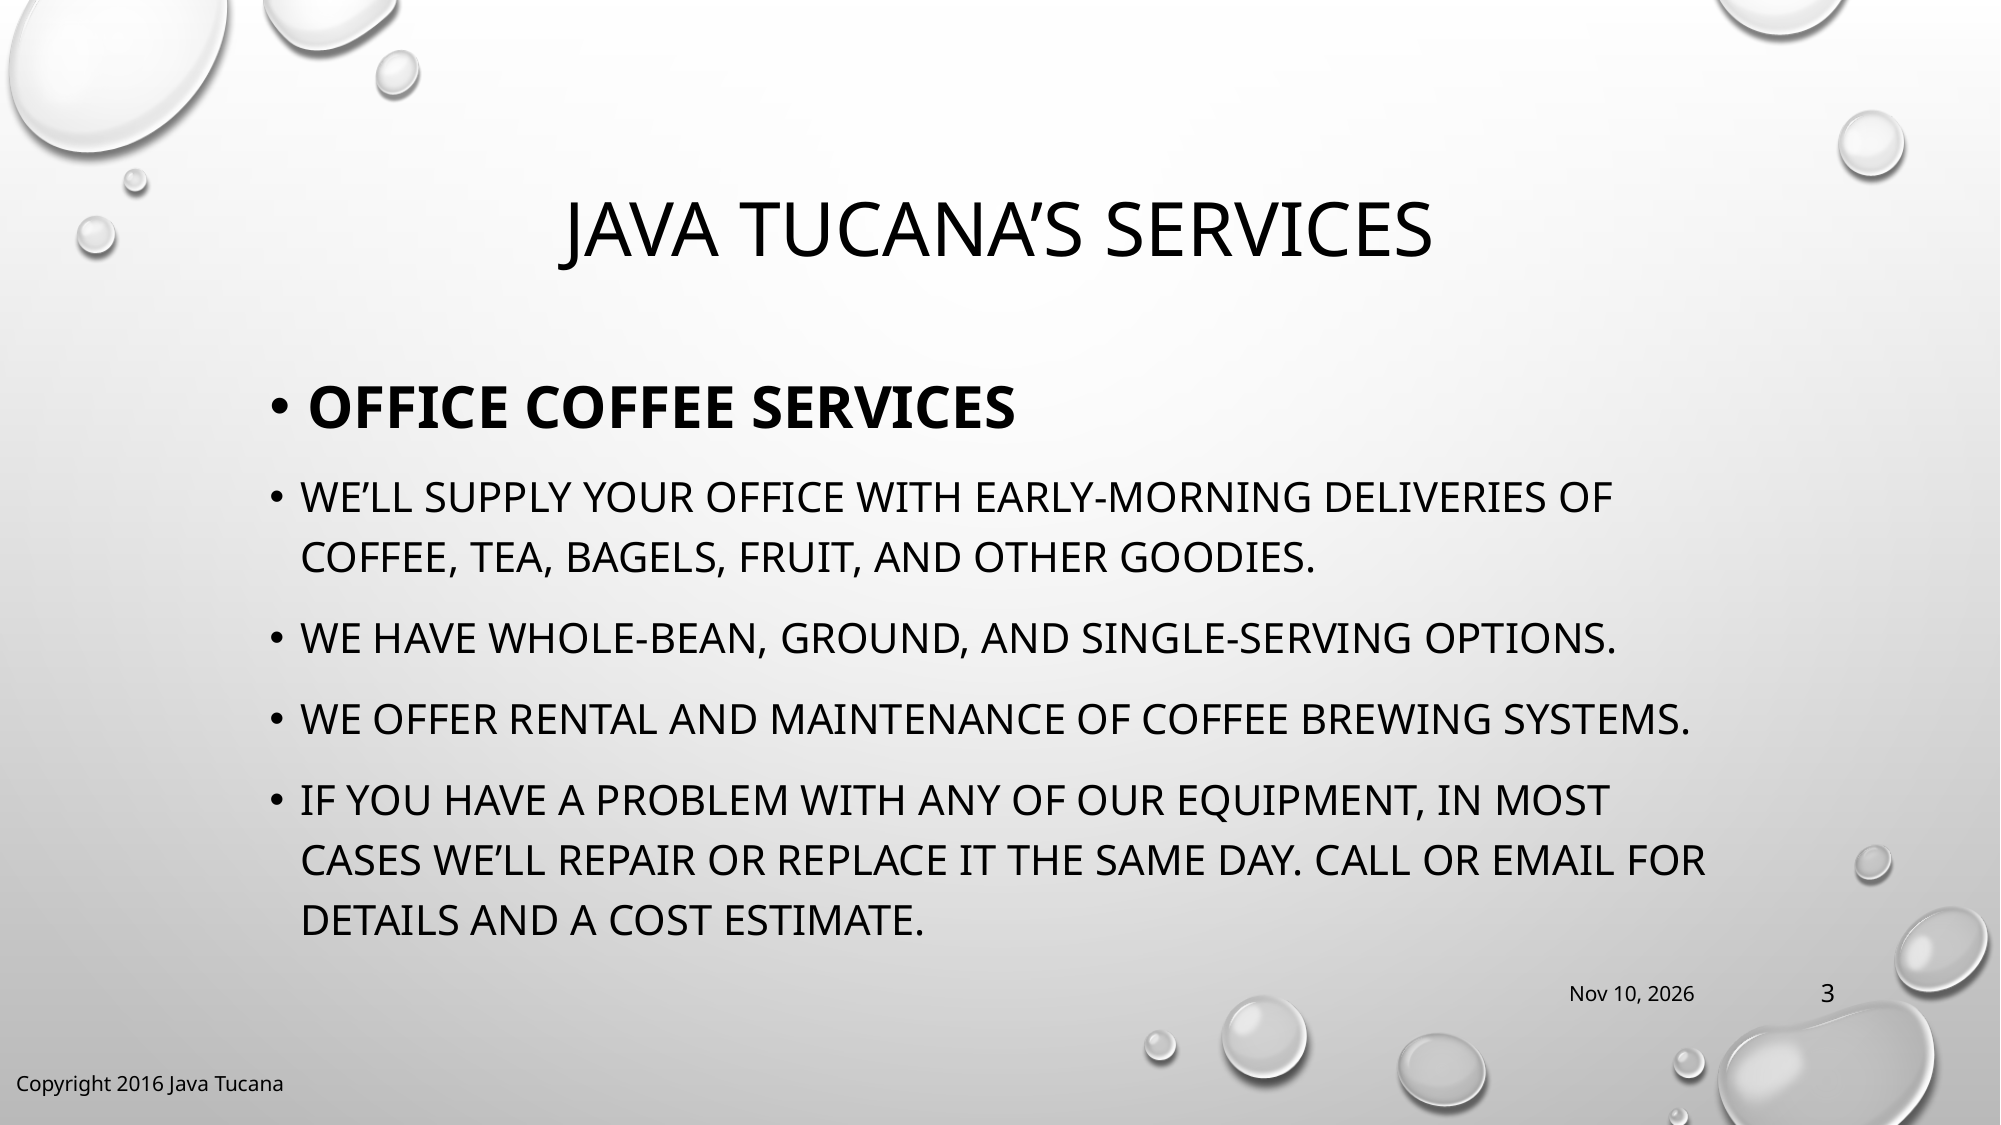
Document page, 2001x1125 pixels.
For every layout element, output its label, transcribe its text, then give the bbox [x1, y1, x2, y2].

slide_number 9-Feb-16 [1259, 965, 1710, 1025]
picture [0, 0, 2000, 1125]
footer Copyright 2016 Java Tucana [1, 1055, 1096, 1116]
slide_number 3 [1724, 965, 1851, 1025]
list Office coffee services We’ll supply your office with early-morning deliveries of coffee, tea, bagels, fruit, and other goodies. We have whole-bean, ground, and single-serving options. We offer rental and maintenance of coffee brewing systems. If you have a problem with any of our equipment, in most cases we’ll repair or replace it the same day. Call or email for details and a cost estimate. [254, 348, 1756, 1009]
title Java Tucana’s Services [149, 101, 1851, 364]
